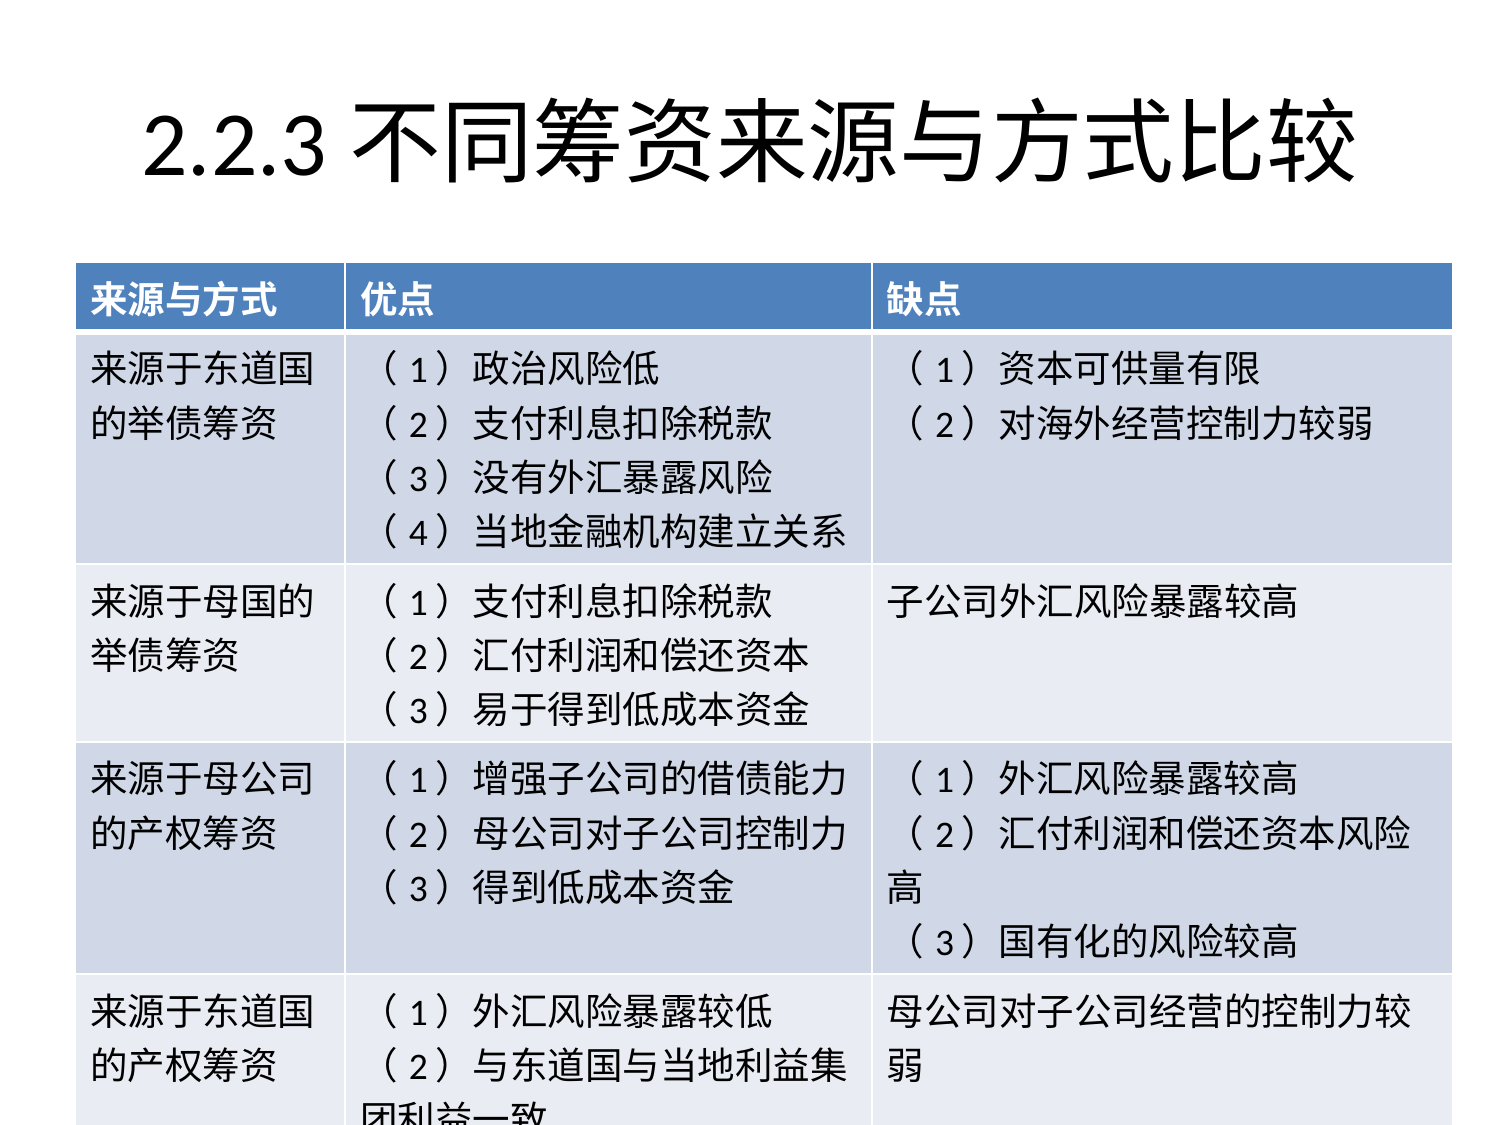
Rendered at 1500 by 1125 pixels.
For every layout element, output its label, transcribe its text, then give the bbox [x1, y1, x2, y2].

table_cell 来源于东道国的产权筹资 [76, 975, 344, 1125]
table_header 优点 [346, 263, 871, 329]
table_cell （1）外汇风险暴露较低 （2）与东道国与当地利益集团利益一致 [346, 975, 871, 1125]
table_cell （1）外汇风险暴露较高 （2）汇付利润和偿还资本风险高 （3）国有化的风险较高 [873, 743, 1452, 973]
table_cell 来源于东道国的举债筹资 [76, 335, 344, 563]
table_cell （1）支付利息扣除税款 （2）汇付利润和偿还资本 （3）易于得到低成本资金 [346, 565, 871, 741]
title 2.2.3不同筹资来源与方式比较 [75, 45, 1425, 233]
table_cell 来源于母公司的产权筹资 [76, 743, 344, 973]
table_cell 来源于母国的举债筹资 [76, 565, 344, 741]
table_cell 子公司外汇风险暴露较高 [873, 565, 1452, 741]
table_cell 母公司对子公司经营的控制力较弱 [873, 975, 1452, 1125]
table_cell （1）政治风险低 （2）支付利息扣除税款 （3）没有外汇暴露风险 （4）当地金融机构建立关系 [346, 335, 871, 563]
table_cell （1）资本可供量有限 （2）对海外经营控制力较弱 [873, 335, 1452, 563]
table_header 缺点 [873, 263, 1452, 329]
table_header 来源与方式 [76, 263, 344, 329]
table_cell （1）增强子公司的借债能力 （2）母公司对子公司控制力 （3）得到低成本资金 [346, 743, 871, 973]
